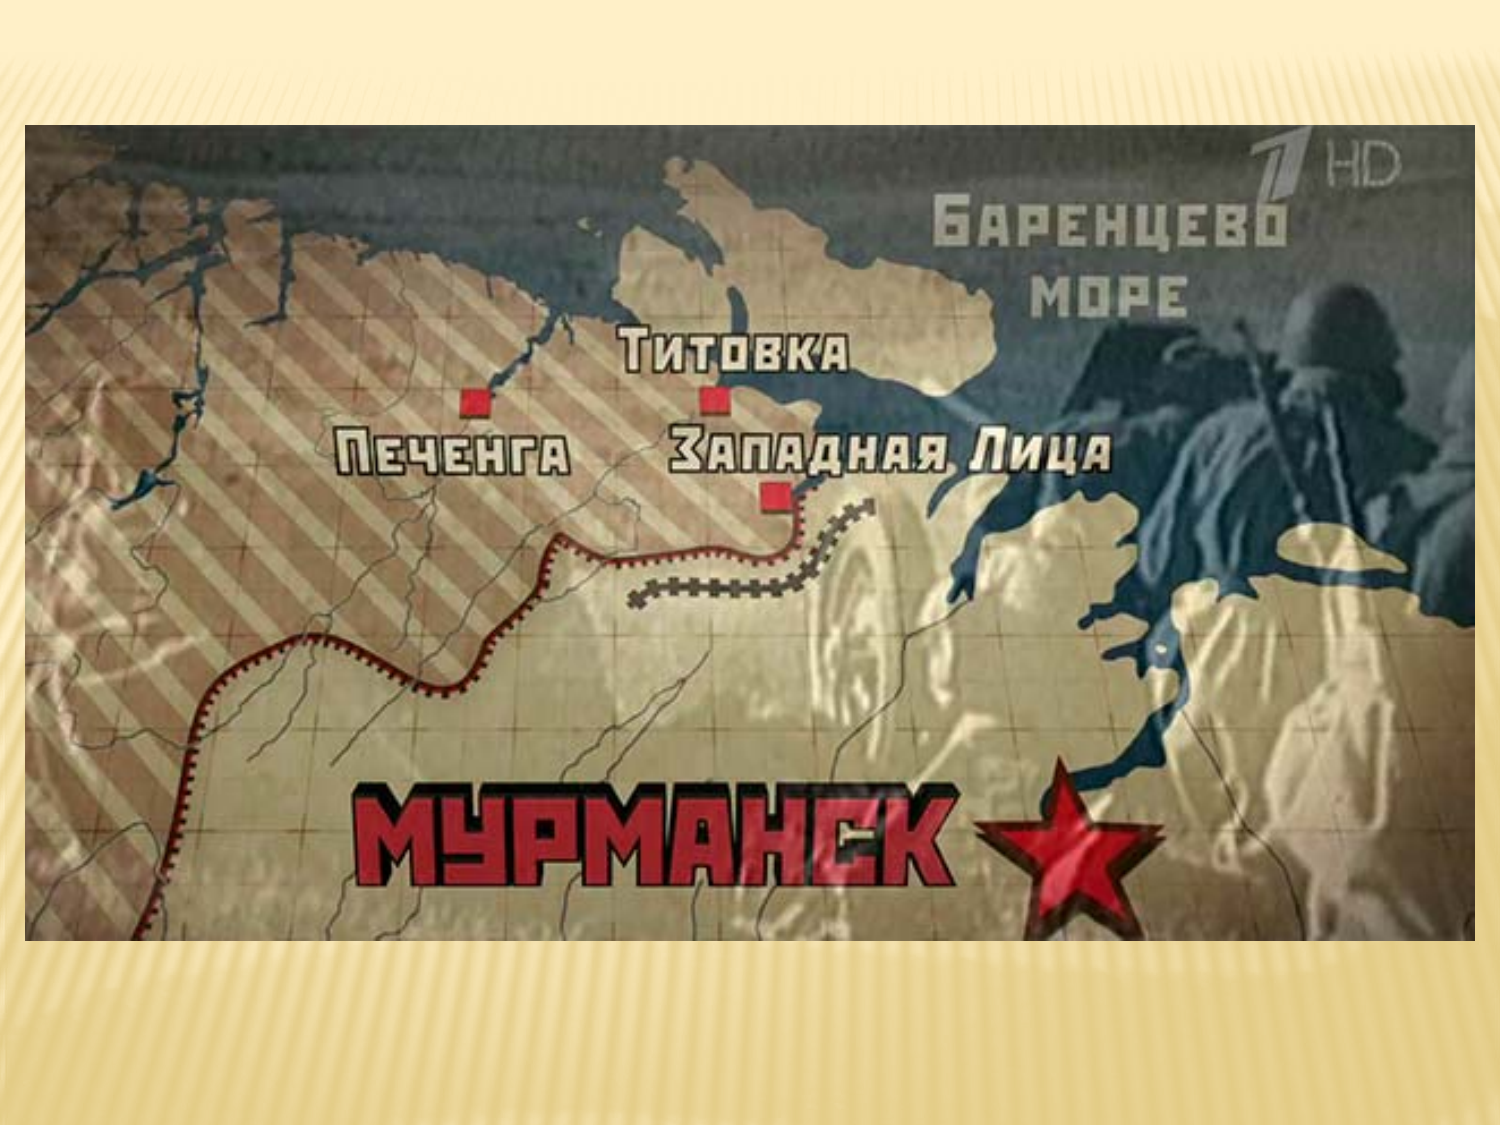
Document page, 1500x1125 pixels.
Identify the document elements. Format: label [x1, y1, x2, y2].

picture [24, 125, 1475, 941]
